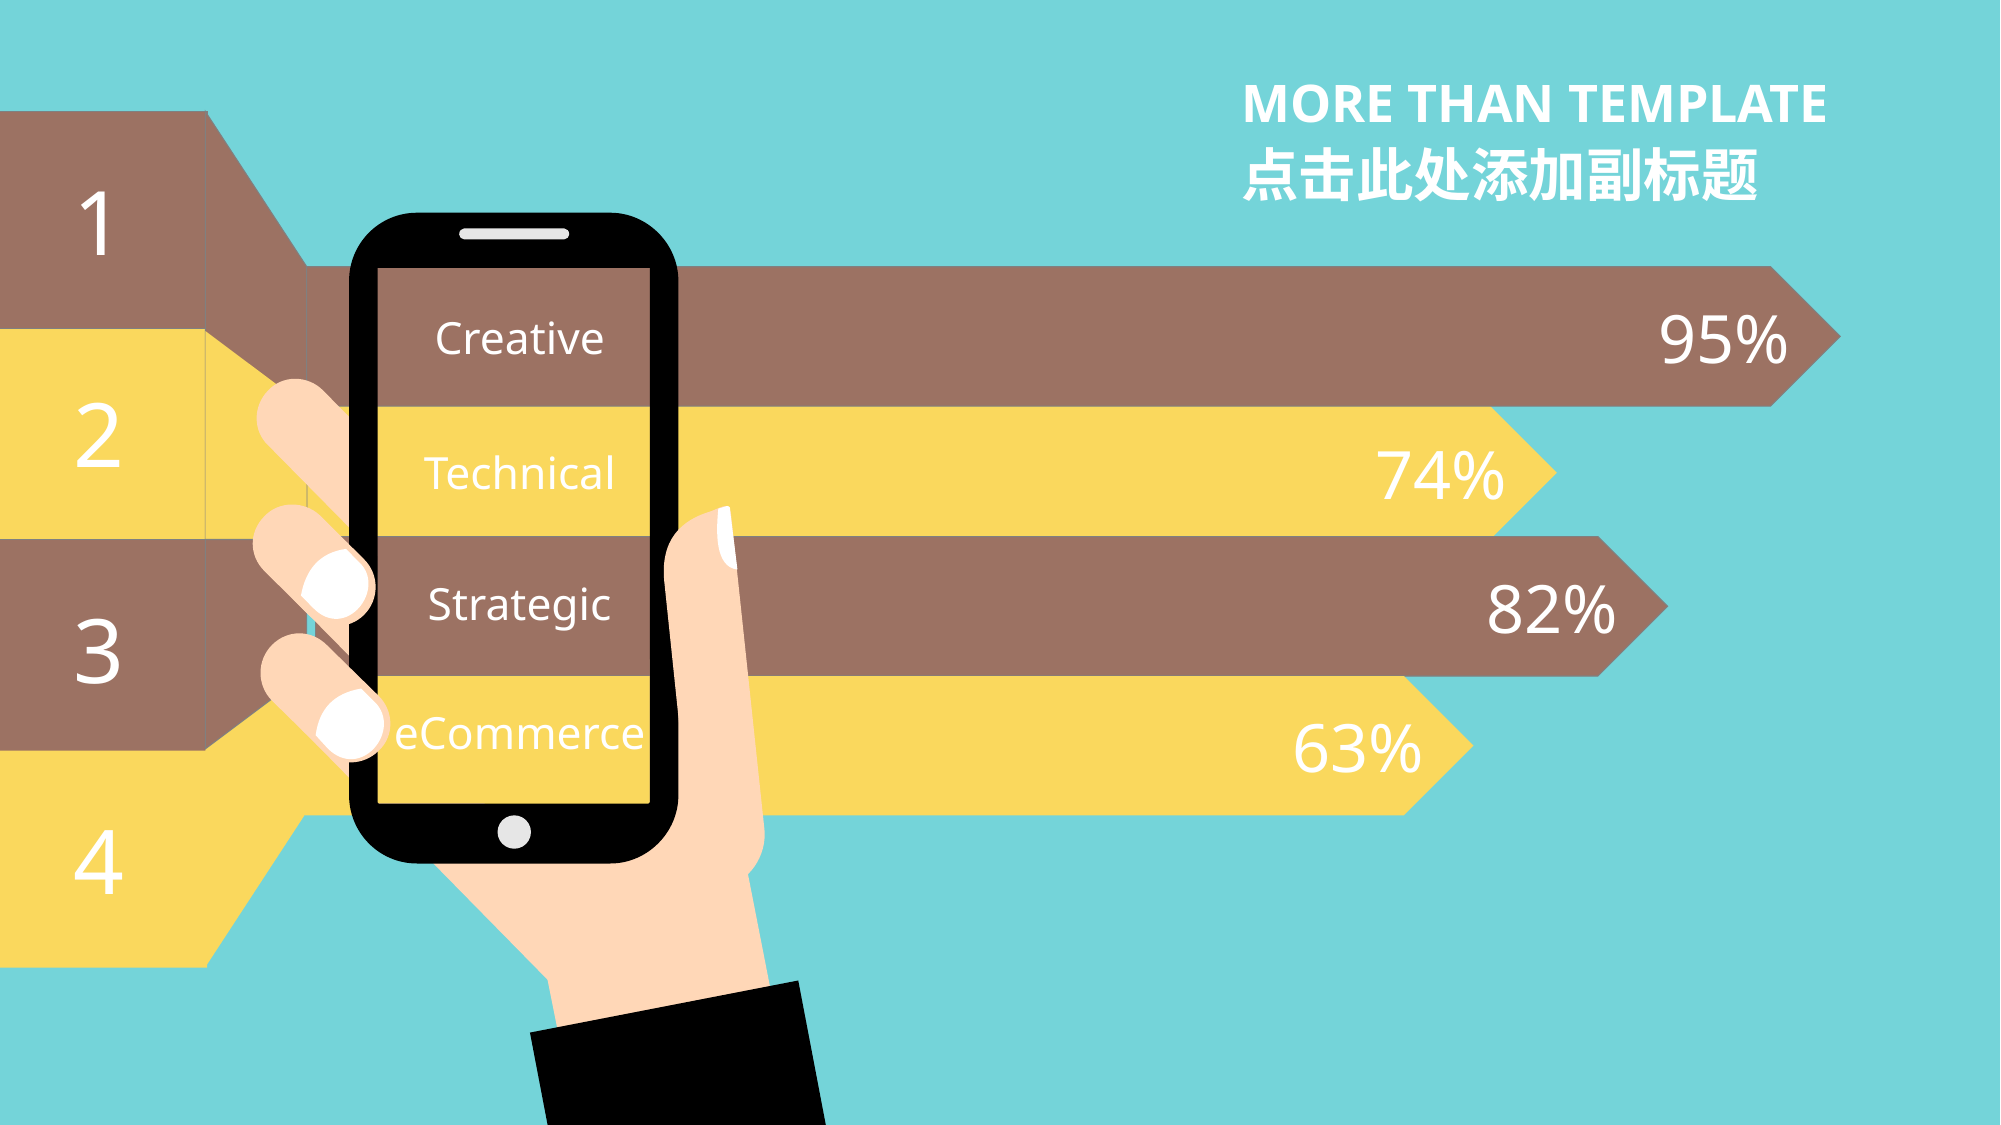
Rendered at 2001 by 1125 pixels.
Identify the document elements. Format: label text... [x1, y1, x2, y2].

text_box MORE THAN TEMPLATE 点击此处添加副标题 [1226, 56, 1888, 216]
text_box 82% [826, 536, 1669, 677]
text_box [248, 212, 826, 1125]
text_box 95% [826, 266, 1841, 407]
text_box 63% [826, 675, 1475, 816]
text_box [0, 111, 307, 968]
text_box 74% [826, 407, 1558, 536]
